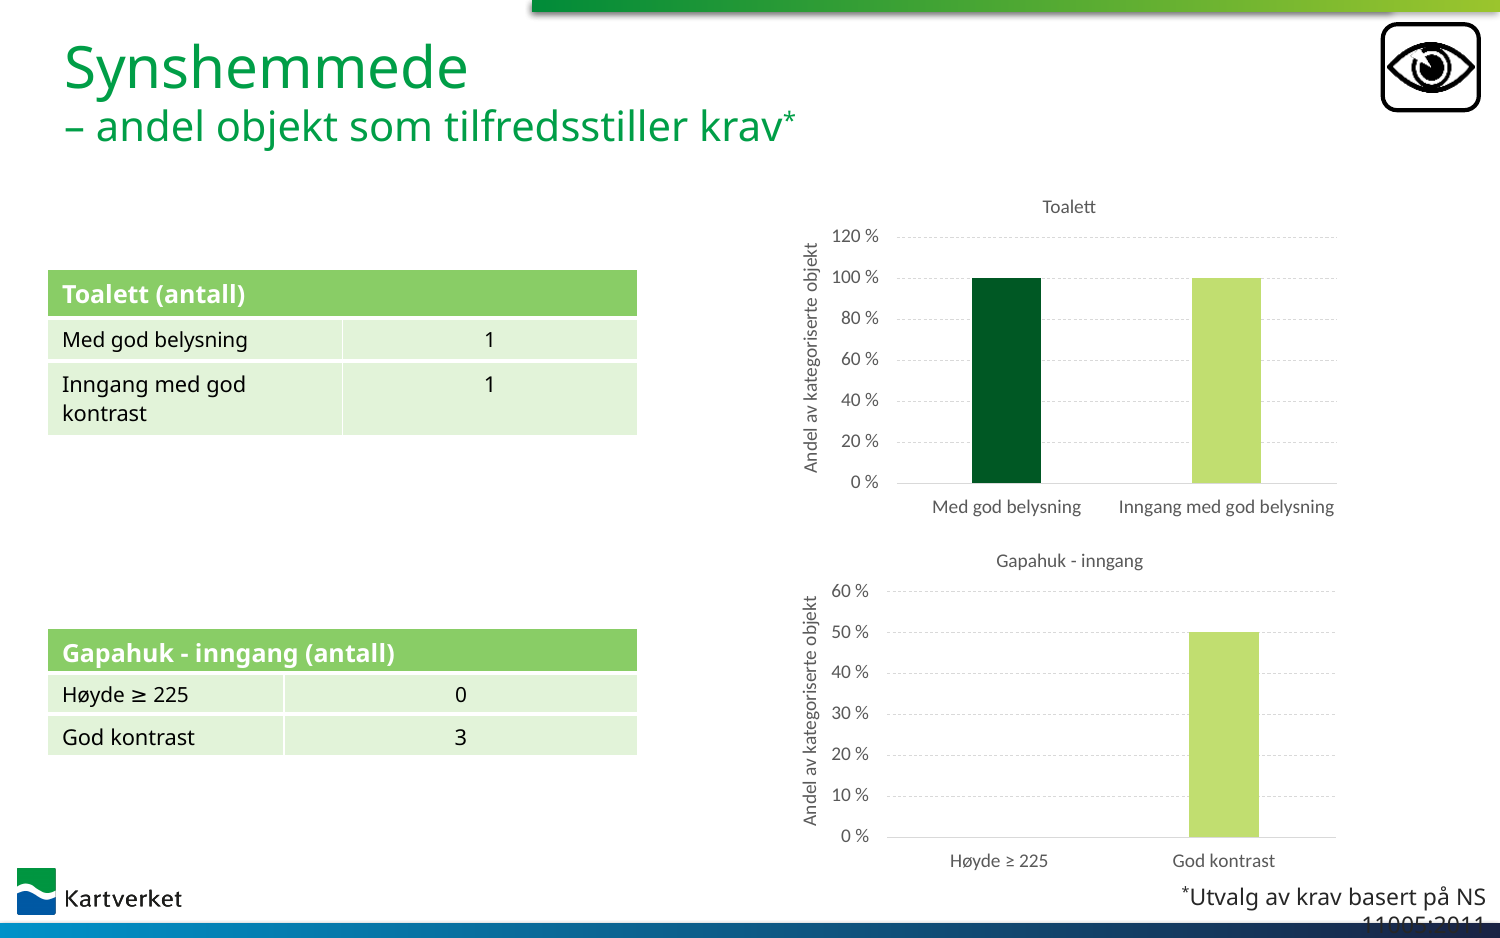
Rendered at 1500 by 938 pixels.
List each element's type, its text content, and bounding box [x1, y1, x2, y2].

table_cell 1 [343, 363, 637, 435]
table_cell 3 [285, 716, 637, 755]
table_cell 0 [285, 675, 637, 712]
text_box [1382, 24, 1480, 111]
table_cell Inngang med god kontrast [48, 363, 342, 435]
table_cell Med god belysning [48, 320, 342, 359]
picture [791, 541, 1348, 880]
table_header Gapahuk - inngang (antall) [48, 629, 637, 671]
picture [791, 187, 1348, 526]
text_box *Utvalg av krav basert på NS 11005:2011 [1068, 873, 1500, 938]
text_box Synshemmede – andel objekt som tilfredsstiller krav* [49, 24, 1431, 158]
table_cell Høyde ≥ 225 [48, 675, 283, 712]
table_cell 1 [343, 320, 637, 359]
table_cell God kontrast [48, 716, 283, 755]
table_header Toalett (antall) [48, 270, 637, 316]
